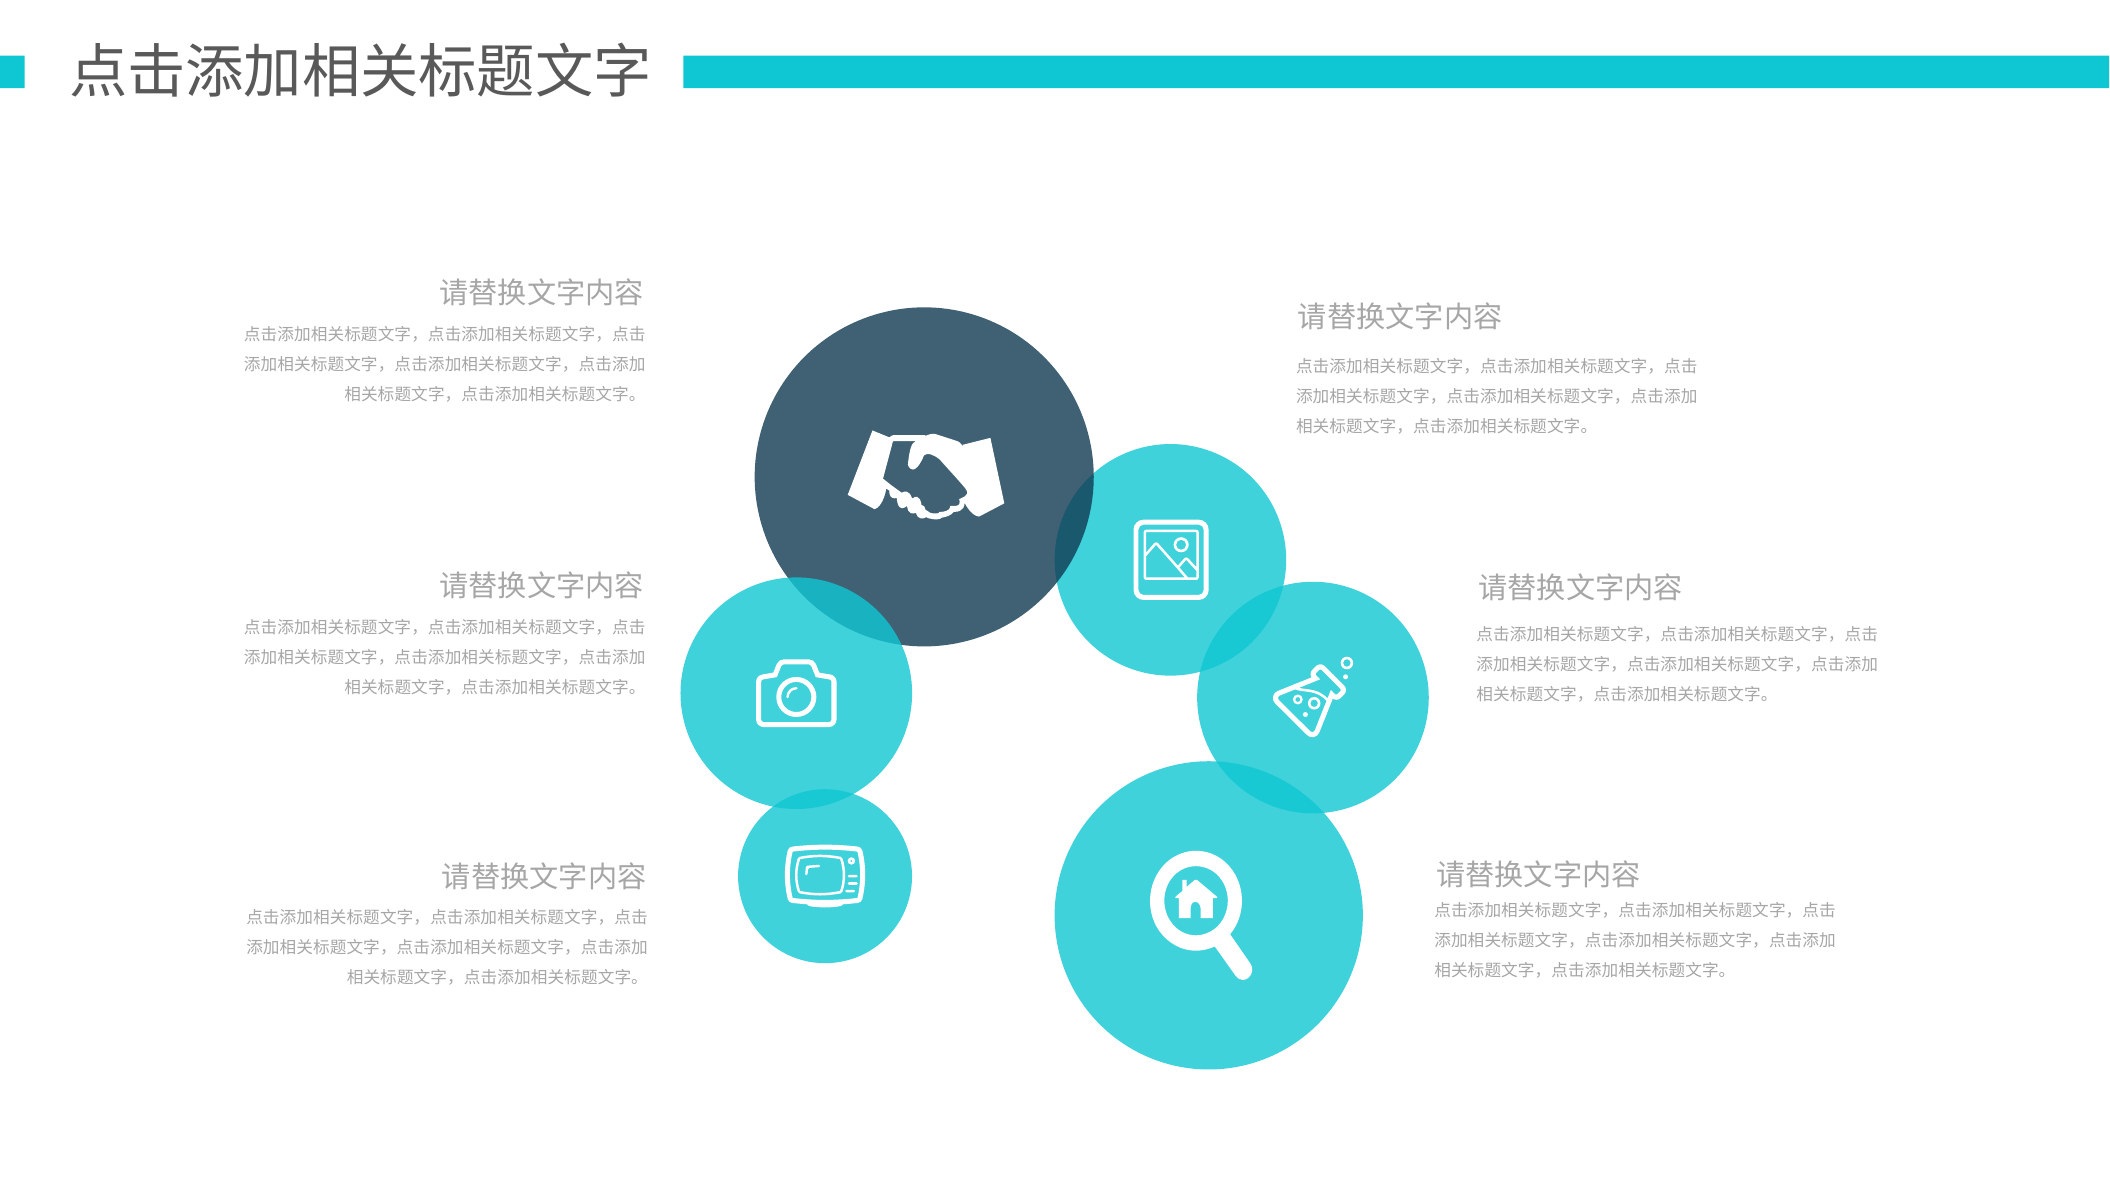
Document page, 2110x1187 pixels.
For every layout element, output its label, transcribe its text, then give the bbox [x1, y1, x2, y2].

text_box 请替换文字内容 [1420, 841, 1819, 899]
text_box 点击添加相关标题文字，点击添加相关标题文字，点击添加相关标题文字，点击添加相关标题文字，点击添加相关标题文字，点击添加相关标题文字。 [224, 599, 660, 704]
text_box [1054, 761, 1363, 1070]
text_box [1054, 444, 1287, 676]
text_box 请替换文字内容 [261, 259, 661, 318]
text_box 点击添加相关标题文字，点击添加相关标题文字，点击添加相关标题文字，点击添加相关标题文字，点击添加相关标题文字，点击添加相关标题文字。 [1462, 606, 1898, 711]
text_box 请替换文字内容 [263, 843, 663, 901]
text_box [754, 307, 1094, 647]
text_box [680, 577, 913, 809]
text_box 请替换文字内容 [1462, 554, 1862, 613]
text_box 请替换文字内容 [261, 552, 661, 611]
text_box 点击添加相关标题文字 [54, 26, 667, 112]
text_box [738, 789, 913, 964]
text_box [1197, 581, 1429, 814]
text_box 点击添加相关标题文字，点击添加相关标题文字，点击添加相关标题文字，点击添加相关标题文字，点击添加相关标题文字，点击添加相关标题文字。 [1420, 883, 1856, 988]
text_box 点击添加相关标题文字，点击添加相关标题文字，点击添加相关标题文字，点击添加相关标题文字，点击添加相关标题文字，点击添加相关标题文字。 [1281, 338, 1717, 443]
text_box 点击添加相关标题文字，点击添加相关标题文字，点击添加相关标题文字，点击添加相关标题文字，点击添加相关标题文字，点击添加相关标题文字。 [224, 306, 660, 411]
text_box 点击添加相关标题文字，点击添加相关标题文字，点击添加相关标题文字，点击添加相关标题文字，点击添加相关标题文字，点击添加相关标题文字。 [227, 890, 663, 995]
text_box 请替换文字内容 [1282, 283, 1681, 341]
